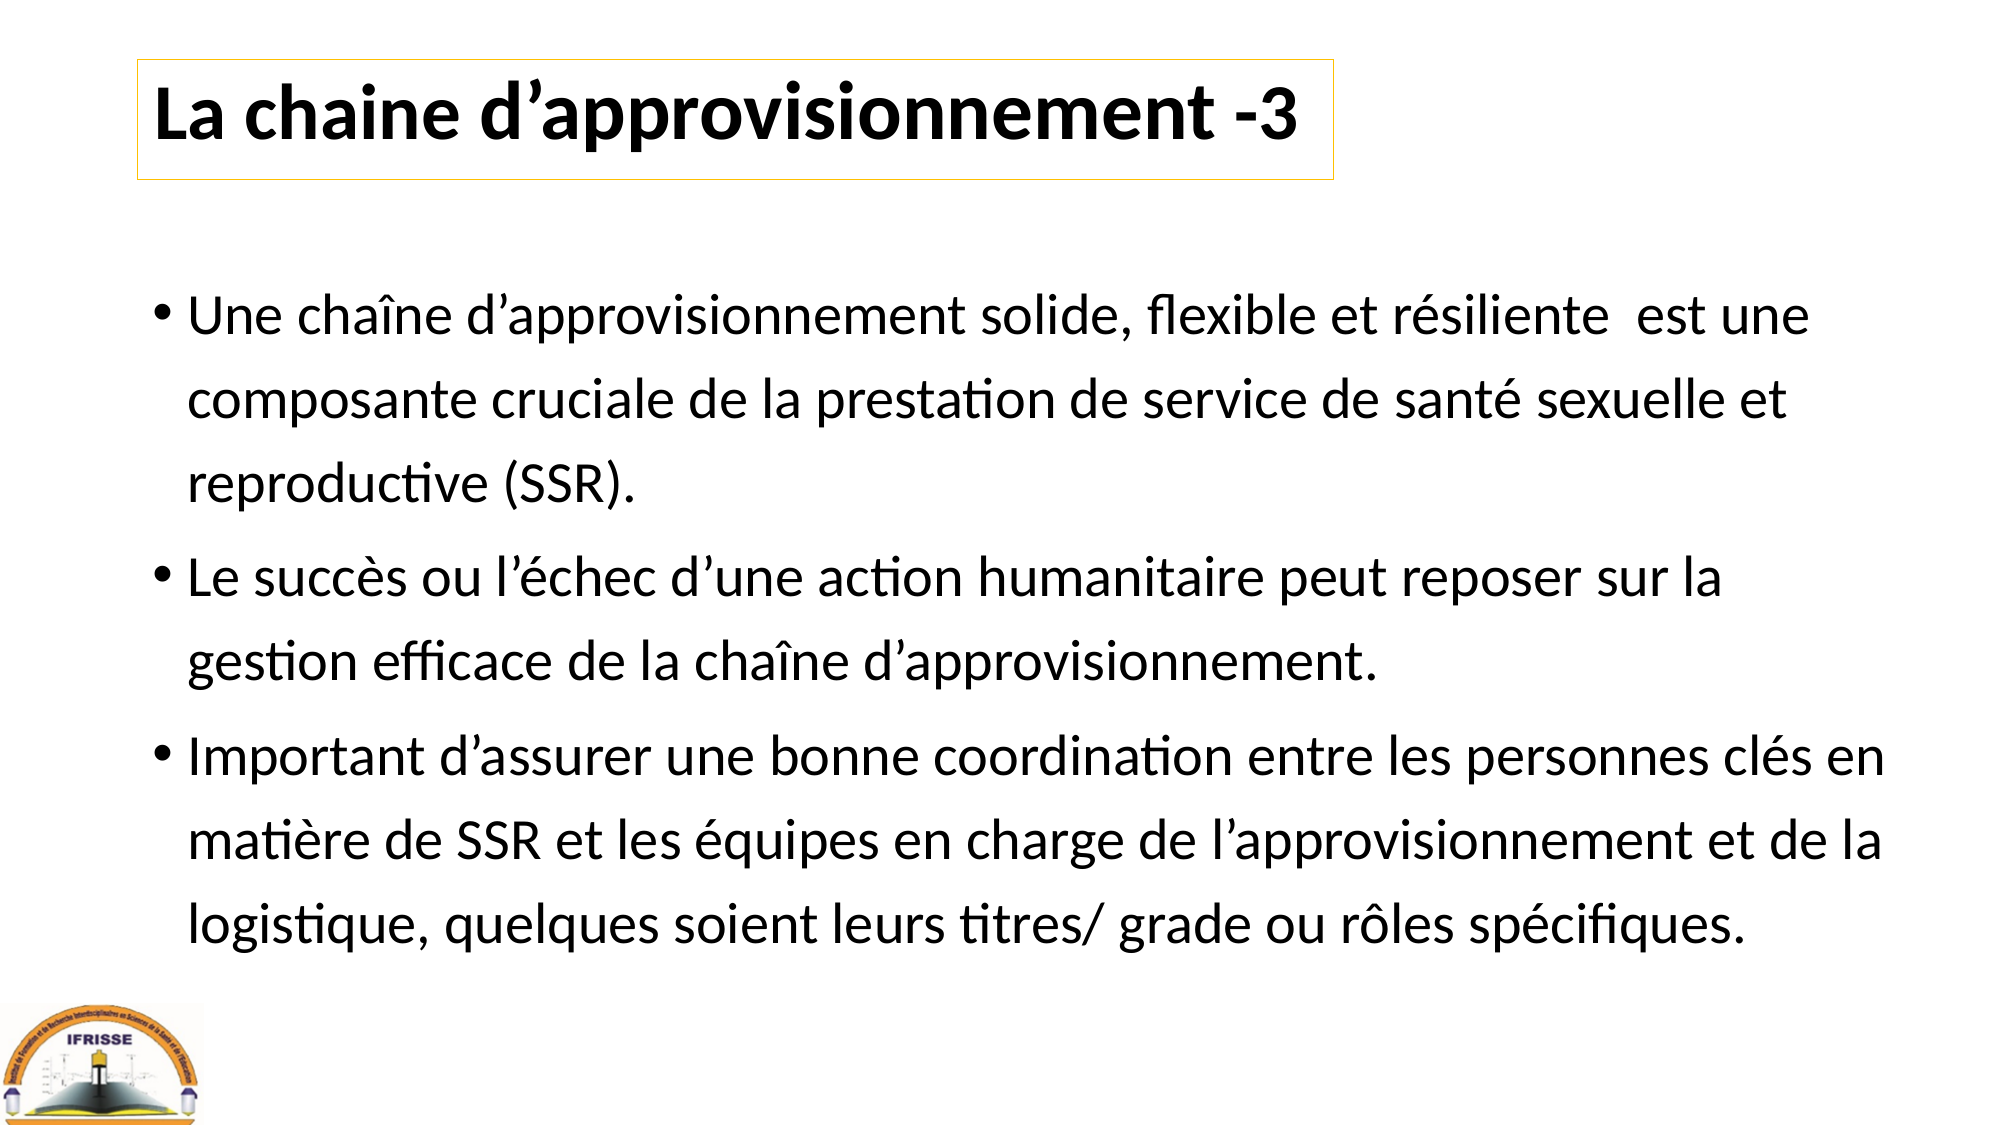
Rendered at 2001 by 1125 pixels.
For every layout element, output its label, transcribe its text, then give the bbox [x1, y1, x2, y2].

picture [0, 1003, 204, 1125]
list Une chaîne d’approvisionnement solide, flexible et résiliente est une composante cruciale de la prestation de service de santé sexuelle et reproductive (SSR). Le succès ou l’échec d’une action humanitaire peut reposer sur la gestion efficace de la chaîne d’approvisionnement. Important d’assurer une bonne coordination entre les personnes clés en matière de SSR et les équipes en charge de l’approvisionnement et de la logistique, quelques soient leurs titres/ grade ou rôles spécifiques. [137, 254, 1914, 989]
title La chaine d’approvisionnement -3 [137, 59, 1334, 180]
